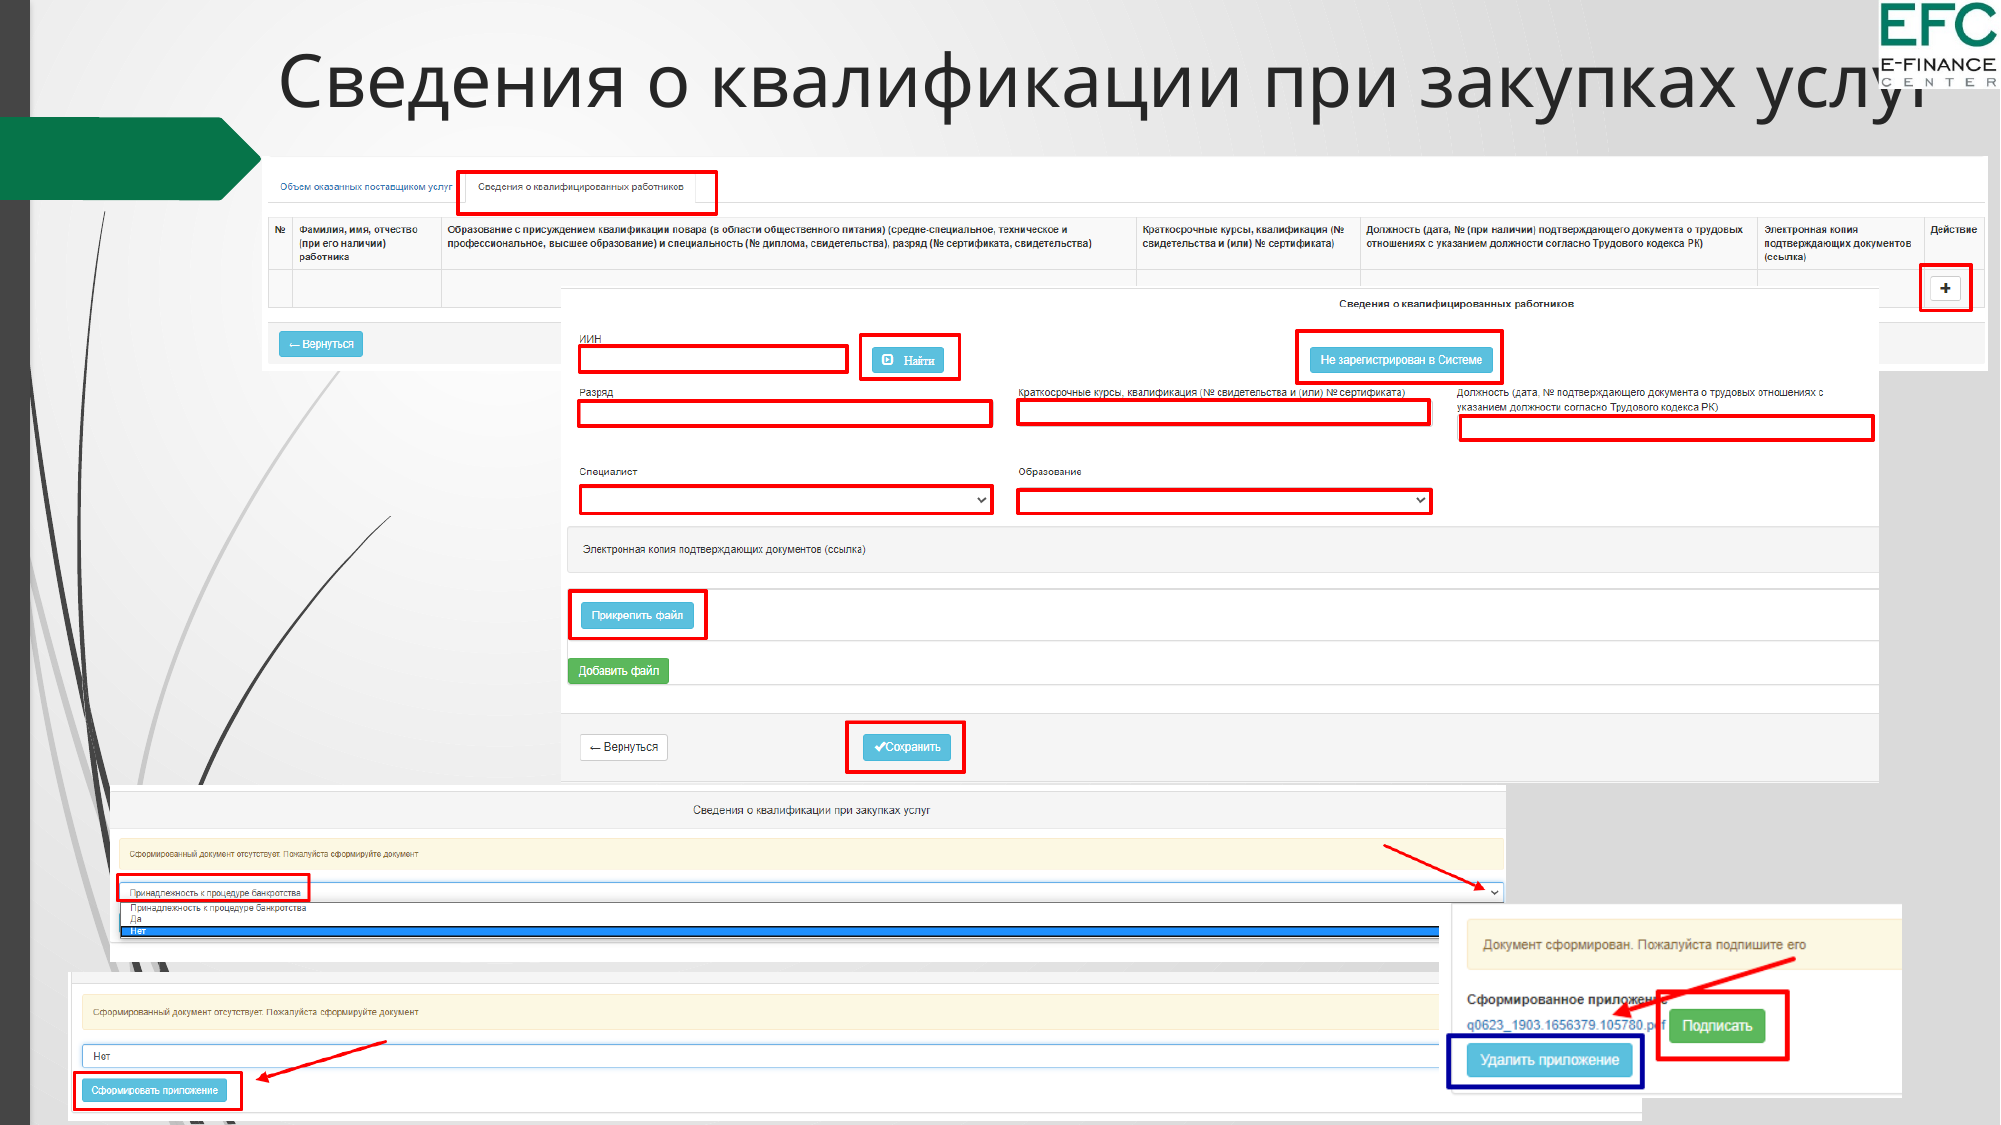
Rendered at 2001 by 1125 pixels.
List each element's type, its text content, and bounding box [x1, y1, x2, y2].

title Сведения о квалификации при закупках услуг [262, 26, 1988, 136]
picture [68, 286, 1903, 1121]
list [262, 156, 1988, 371]
picture [1878, 0, 2001, 90]
